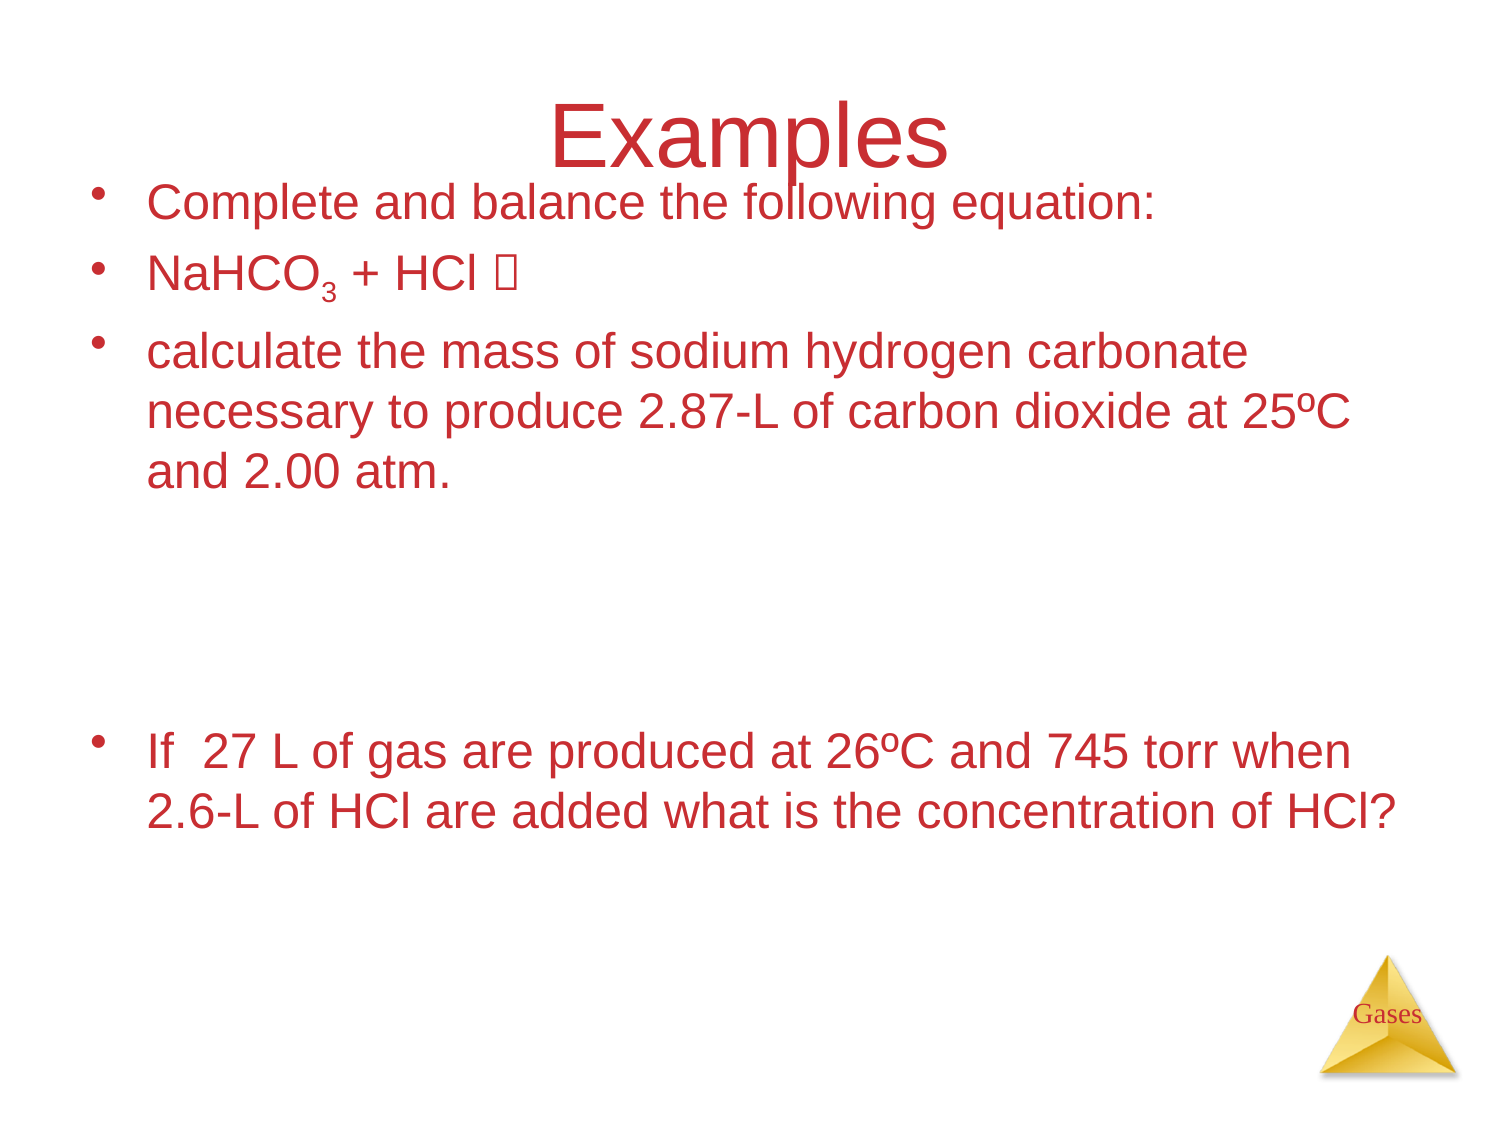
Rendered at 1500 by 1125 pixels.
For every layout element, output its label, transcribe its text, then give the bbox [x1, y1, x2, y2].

list Complete and balance the following equation: NaHCO3 + HCl  calculate the mass of sodium hydrogen carbonate necessary to produce 2.87-L of carbon dioxide at 25ºC and 2.00 atm. If 27 L of gas are produced at 26ºC and 745 torr when 2.6-L of HCl are added what is the concentration of HCl? [74, 162, 1463, 976]
title Examples [112, 37, 1388, 162]
picture [1275, 899, 1500, 1125]
